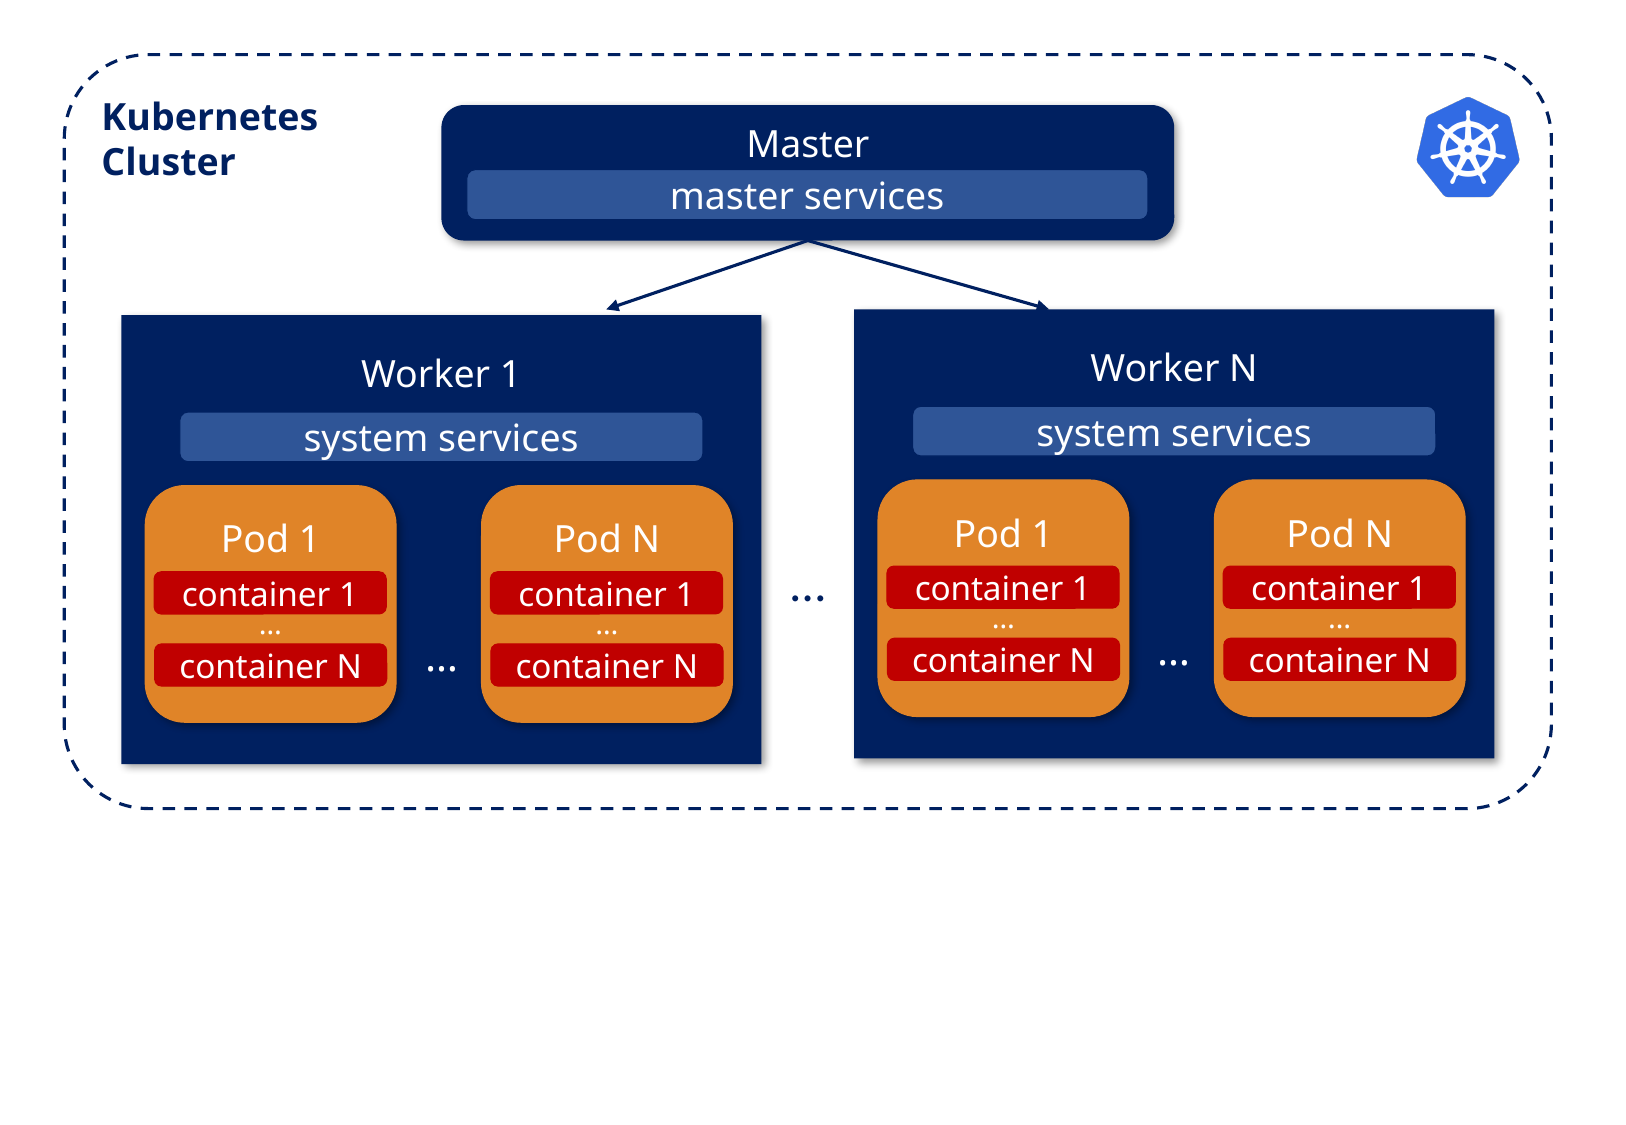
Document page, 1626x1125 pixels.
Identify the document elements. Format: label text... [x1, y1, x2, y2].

text_box container N [886, 637, 1121, 681]
picture [1356, 72, 1580, 222]
text_box Pod N … [1213, 479, 1466, 718]
text_box container 1 [1222, 565, 1456, 609]
text_box container N [154, 643, 388, 687]
text_box Worker N … [854, 309, 1495, 759]
text_box master services [466, 169, 1149, 221]
text_box system services [179, 411, 704, 463]
text_box container 1 [153, 571, 387, 615]
text_box container N [1223, 637, 1457, 681]
text_box Master [440, 104, 1175, 242]
text_box … [64, 54, 1552, 809]
text_box Pod N … [480, 485, 733, 723]
text_box Worker 1 … [121, 315, 762, 765]
text_box Pod 1 … [877, 479, 1130, 718]
text_box Kubernetes Cluster [86, 85, 416, 191]
text_box container 1 [489, 571, 724, 615]
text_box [808, 240, 1050, 310]
text_box container 1 [886, 565, 1120, 609]
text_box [606, 240, 808, 310]
text_box Pod 1 … [144, 485, 397, 723]
text_box system services [912, 405, 1437, 457]
text_box container N [490, 643, 724, 687]
